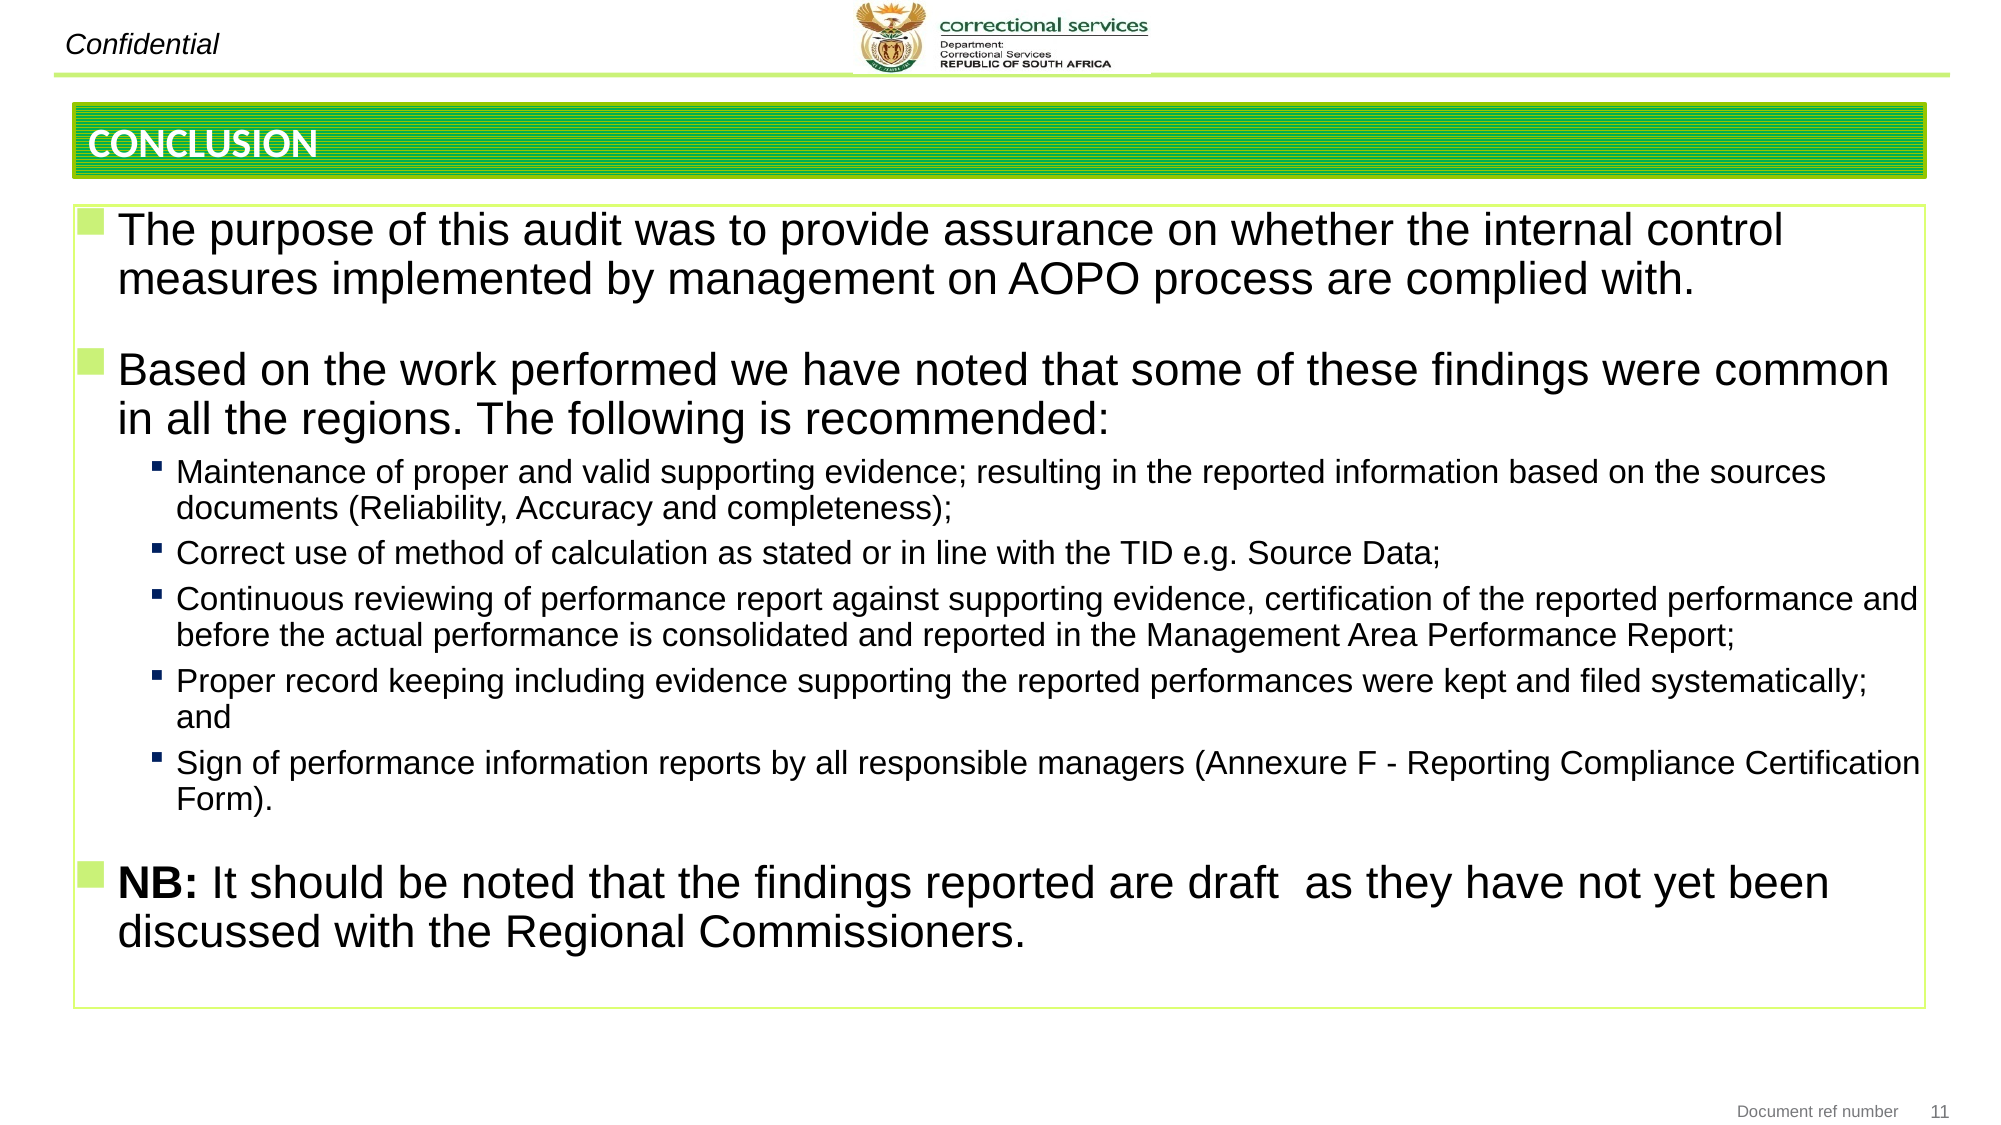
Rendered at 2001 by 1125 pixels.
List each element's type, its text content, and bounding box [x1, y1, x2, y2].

picture [853, 0, 1151, 74]
text_box The purpose of this audit was to provide assurance on whether the internal control measures implemented by management on AOPO process are complied with. Based on the work performed we have noted that some of these findings were common in all the regions. The following is recommended: Maintenance of proper and valid supporting evidence; resulting in the reported information based on the sources documents (Reliability, Accuracy and completeness); Correct use of method of calculation as stated or in line with the TID e.g. Source Data; Continuous reviewing of performance report against supporting evidence, certification of the reported performance and before the actual performance is consolidated and reported in the Management Area Performance Report; Proper record keeping including evidence supporting the reported performances were kept and filed systematically; and Sign of performance information reports by all responsible managers (Annexure F - Reporting Compliance Certification Form). NB: It should be noted that the findings reported are draft as they have not yet been discussed with the Regional Commissioners. [73, 205, 1926, 1008]
text_box CONCLUSION [72, 102, 1927, 179]
